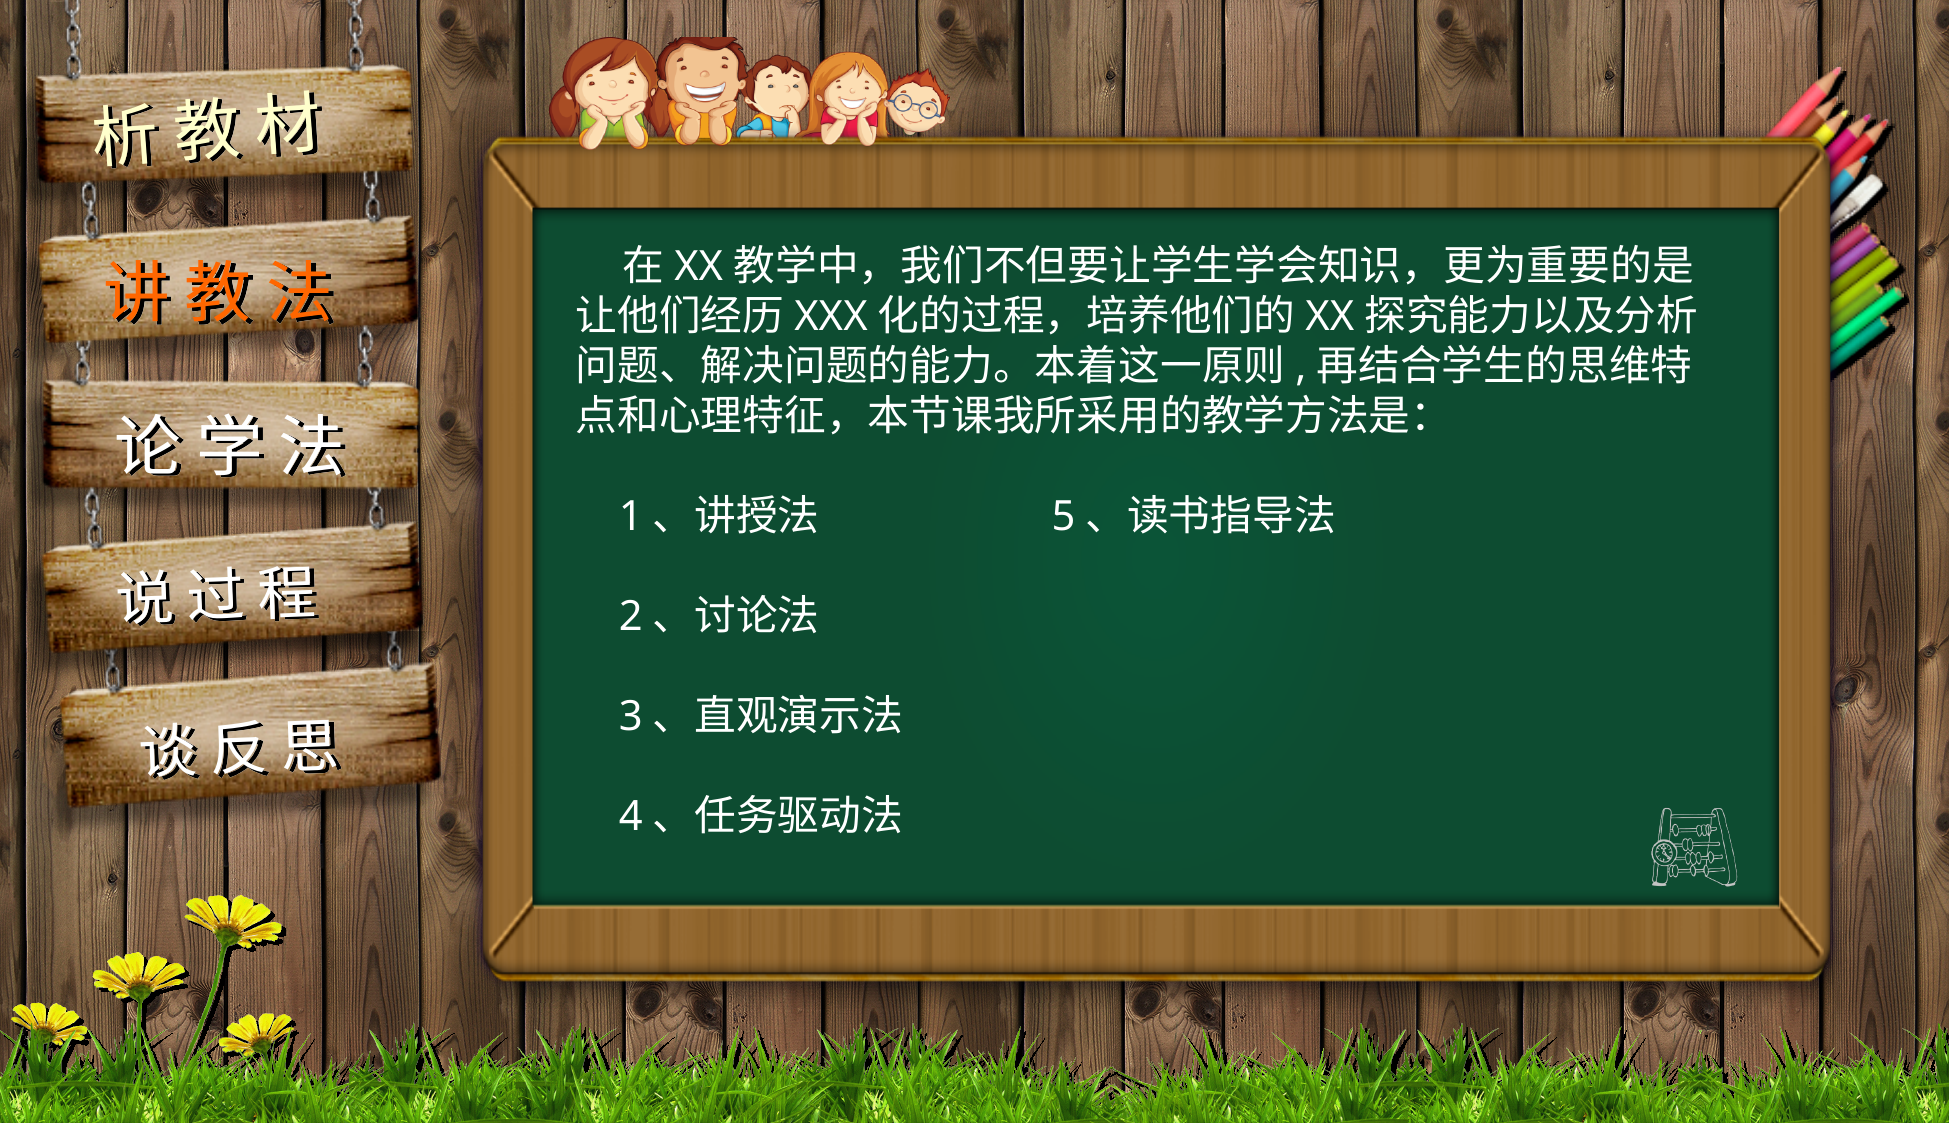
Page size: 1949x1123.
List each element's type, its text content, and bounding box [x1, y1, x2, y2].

picture [0, 0, 1949, 1123]
text_box 在XX教学中，我们不但要让学生学会知识，更为重要的是让他们经历XXX化的过程，培养他们的XX探究能力以及分析问题、解决问题的能力。本着这一原则,再结合学生的思维特点和心理特征，本节课我所采用的教学方法是： 1、讲授法 5、读书指导法 2、讨论法 3、直观演示法 4、任务驱动法 [560, 231, 1743, 897]
